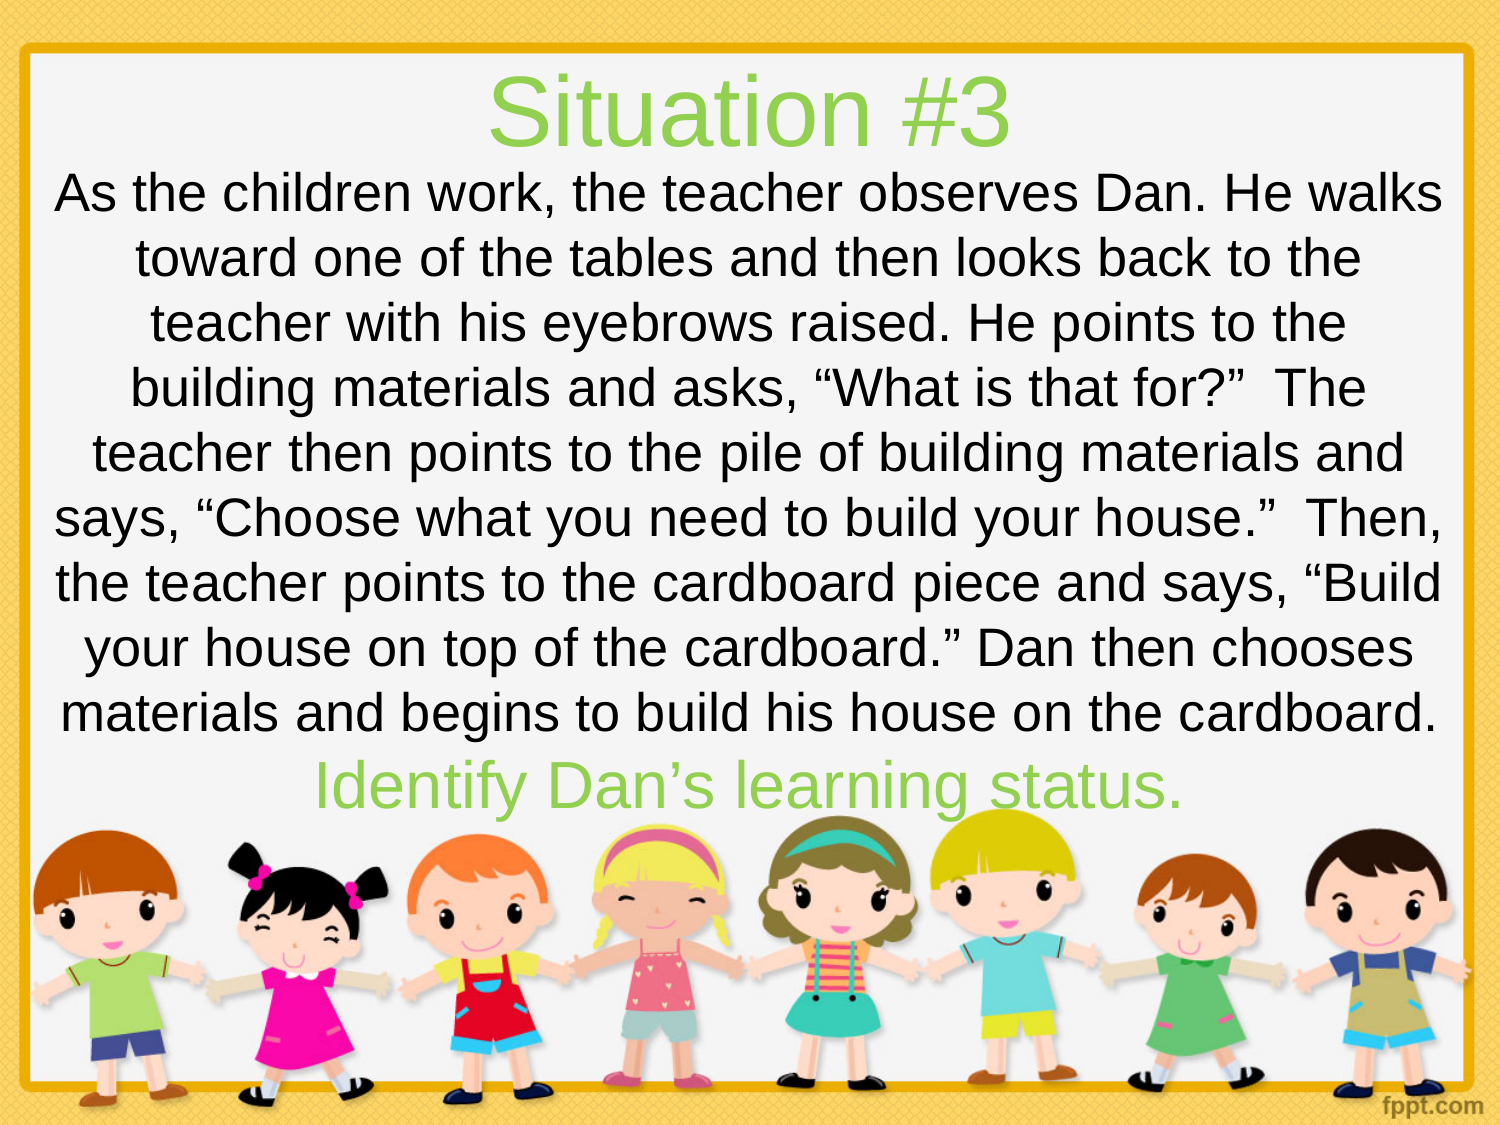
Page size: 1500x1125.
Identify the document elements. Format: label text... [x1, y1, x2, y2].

list As the children work, the teacher observes Dan. He walks toward one of the tables and then looks back to the teacher with his eyebrows raised. He points to the building materials and asks, “What is that for?” The teacher then points to the pile of building materials and says, “Choose what you need to build your house.” Then, the teacher points to the cardboard piece and says, “Build your house on top of the cardboard.” Dan then chooses materials and begins to build his house on the cardboard. Identify Dan’s learning status. [37, 149, 1463, 993]
title Situation #3 [75, 12, 1425, 149]
picture [0, 0, 1500, 1125]
